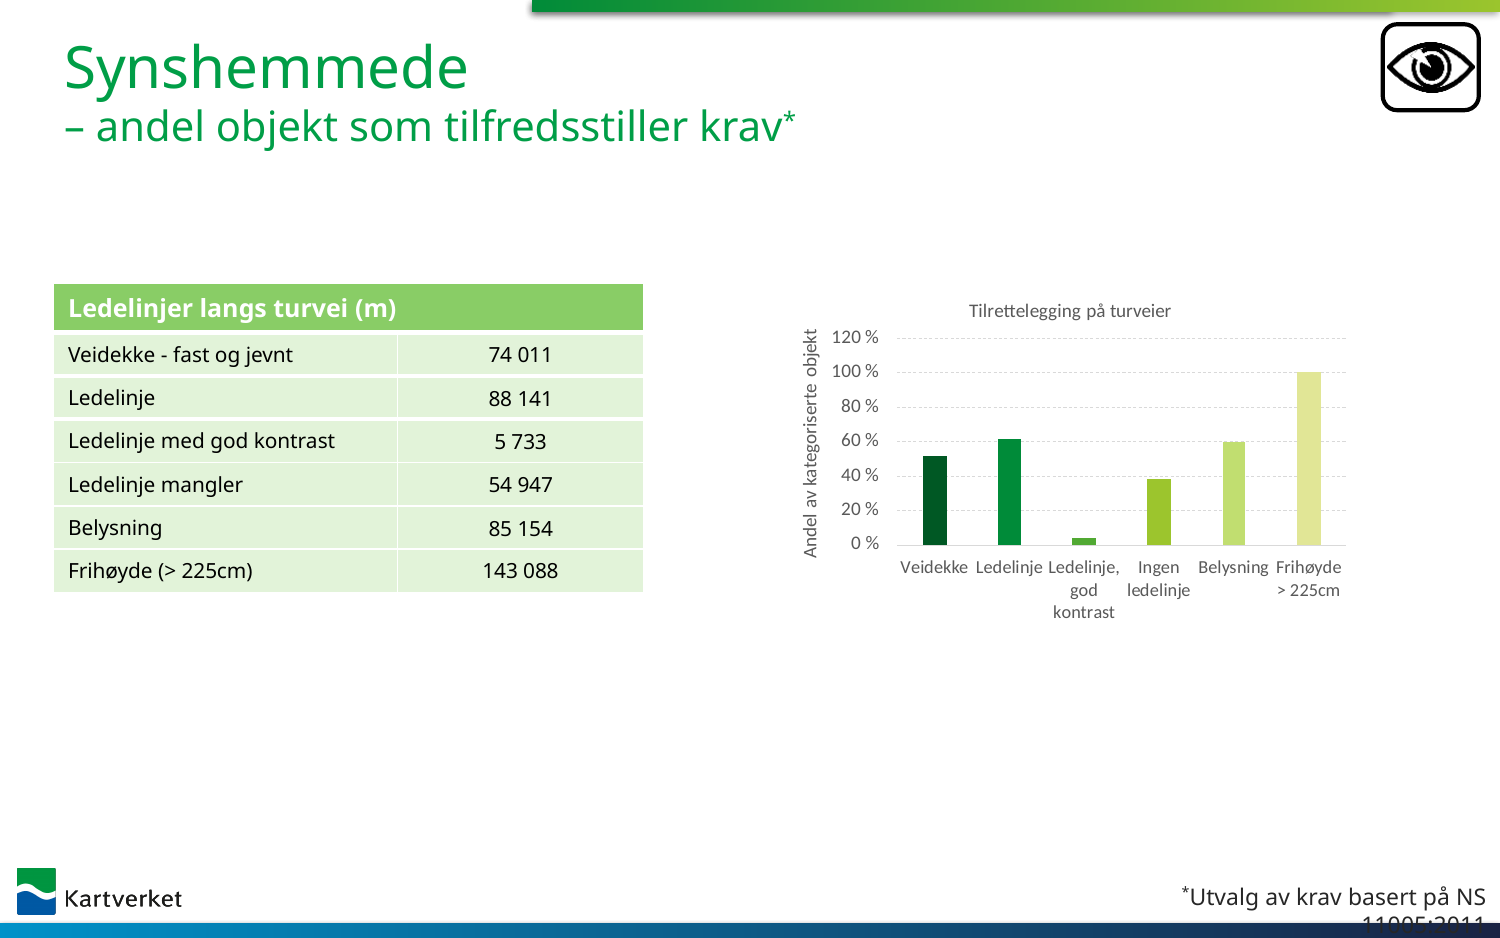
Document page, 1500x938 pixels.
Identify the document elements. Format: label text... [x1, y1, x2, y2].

table_cell Ledelinje med god kontrast [54, 421, 397, 462]
table_cell Ledelinje mangler [54, 463, 397, 505]
table_cell Ledelinje [54, 378, 397, 417]
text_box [1382, 24, 1480, 111]
table_cell Veidekke - fast og jevnt [54, 335, 397, 374]
picture [791, 291, 1349, 630]
table_cell 88 141 [398, 378, 643, 417]
text_box *Utvalg av krav basert på NS 11005:2011 [1068, 873, 1500, 938]
table_cell 54 947 [398, 463, 643, 505]
table_cell Belysning [54, 507, 397, 548]
table_cell 143 088 [398, 550, 643, 592]
table_cell 5 733 [398, 421, 643, 462]
table_header Ledelinjer langs turvei (m) [54, 284, 643, 330]
text_box Synshemmede – andel objekt som tilfredsstiller krav* [49, 24, 1431, 158]
table_cell Frihøyde (> 225cm) [54, 550, 397, 592]
table_cell 74 011 [398, 335, 643, 374]
table_cell 85 154 [398, 507, 643, 548]
